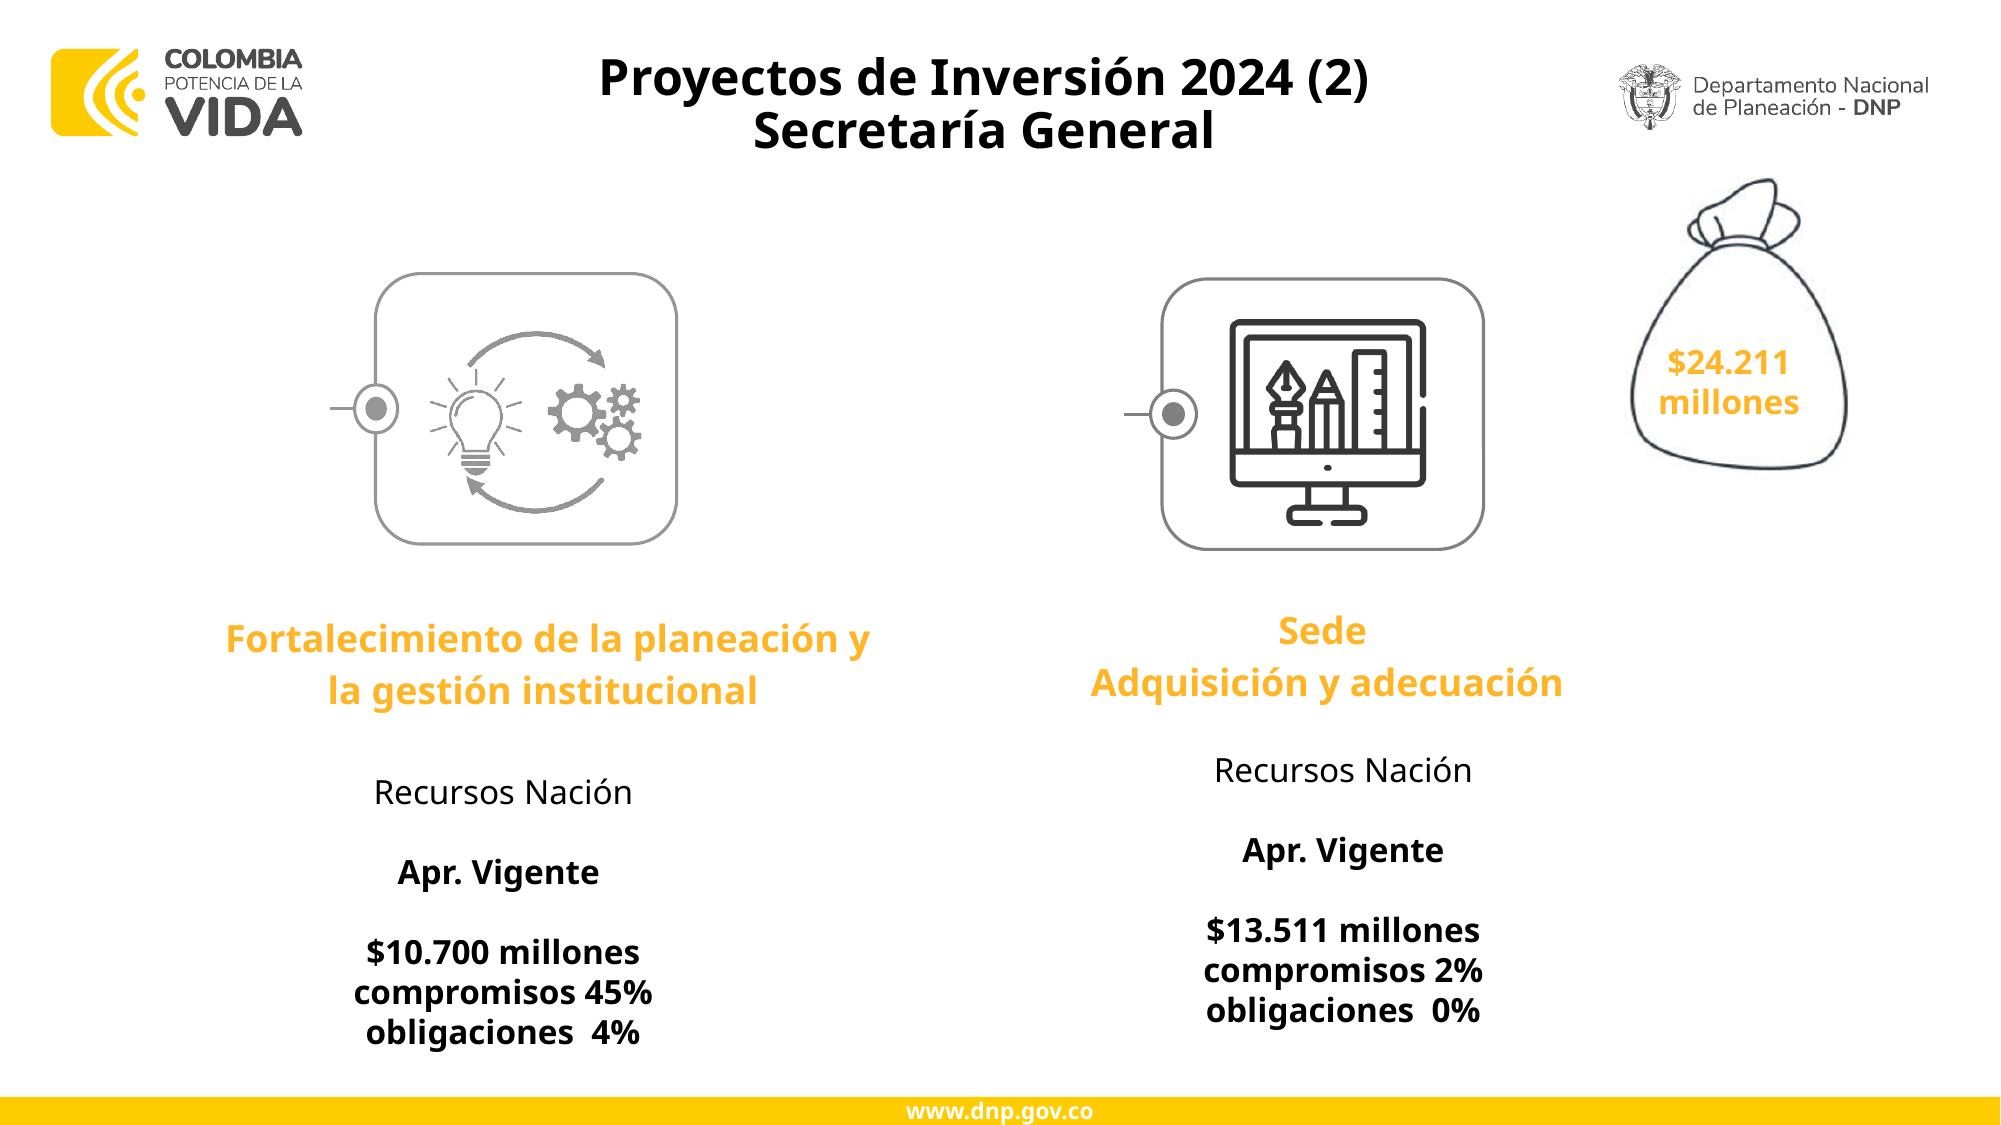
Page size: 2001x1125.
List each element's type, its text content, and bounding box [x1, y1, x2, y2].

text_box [986, 643, 1670, 1015]
title Proyectos de Inversión 2024 (2) Secretaría General [503, 26, 1466, 186]
text_box Fortalecimiento de la planeación y la gestión institucional [190, 625, 906, 695]
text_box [329, 273, 384, 544]
text_box [541, 723, 855, 854]
picture [11, 9, 342, 176]
text_box Recursos Nación Apr. Vigente $10.700 millones compromisos 45% obligaciones 4% [215, 846, 791, 977]
picture [1224, 319, 1431, 526]
picture [1557, 0, 1989, 484]
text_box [1123, 278, 1484, 550]
picture [384, 271, 687, 573]
